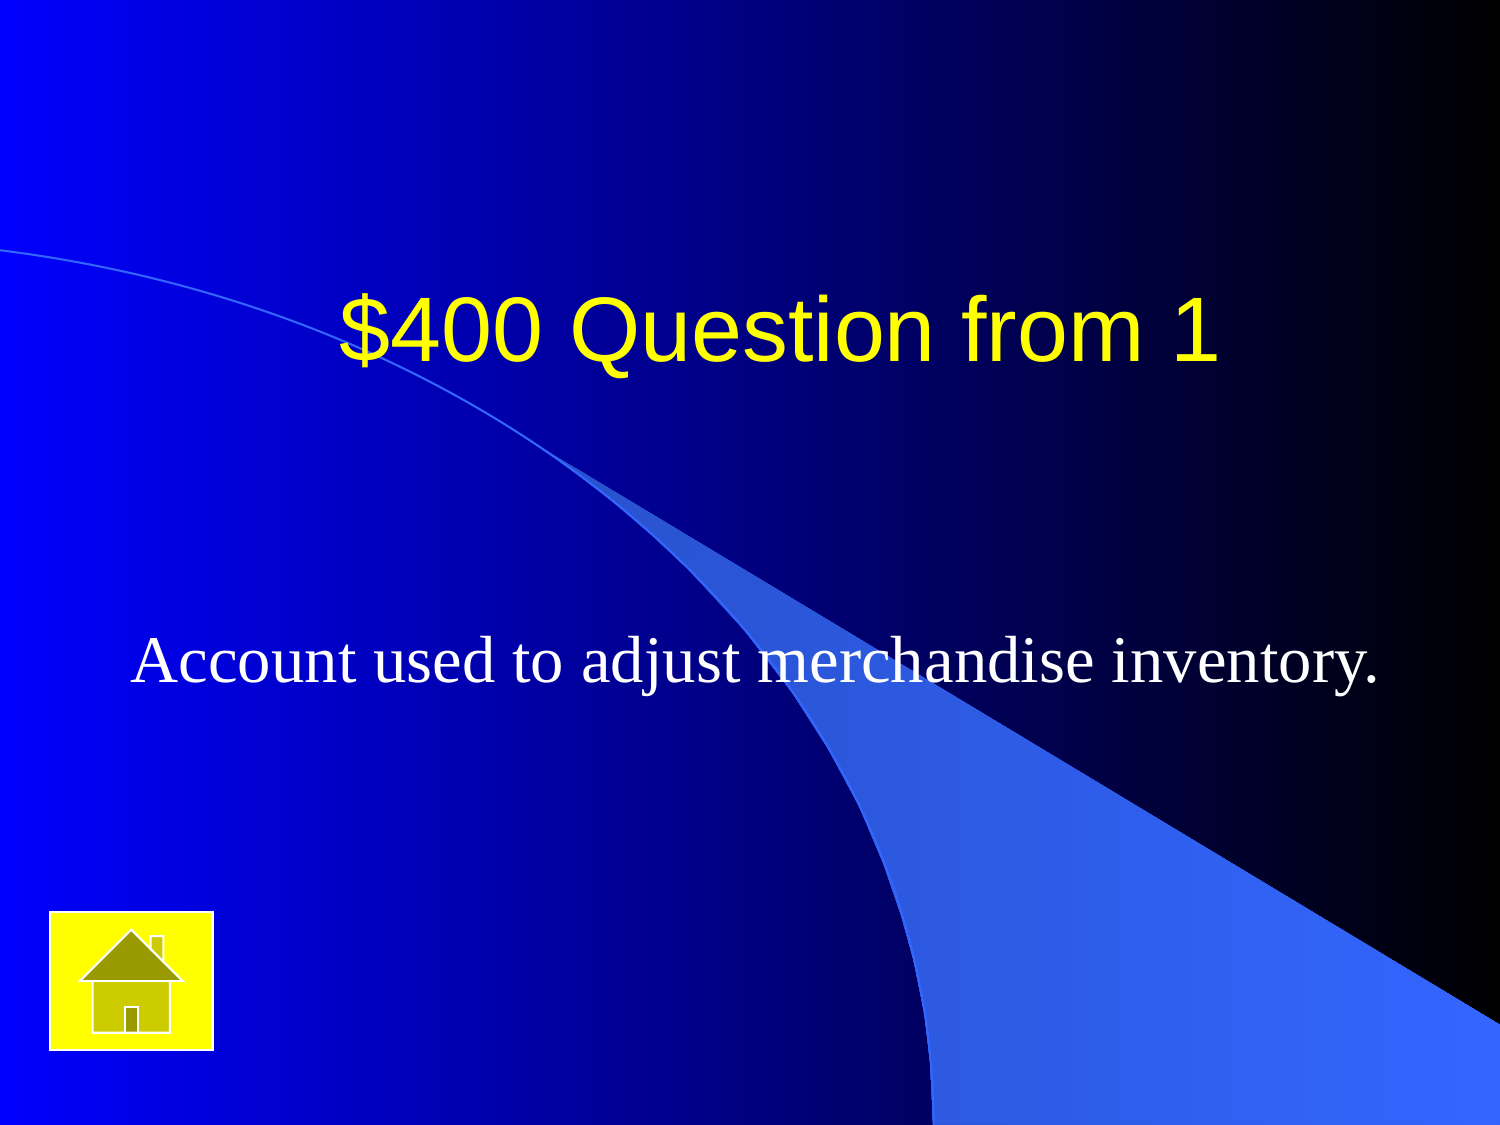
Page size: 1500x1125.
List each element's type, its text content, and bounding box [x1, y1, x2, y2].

subtitle Account used to adjust merchandise inventory. [112, 512, 1401, 801]
title $400 Question from 1 [62, 199, 1500, 388]
